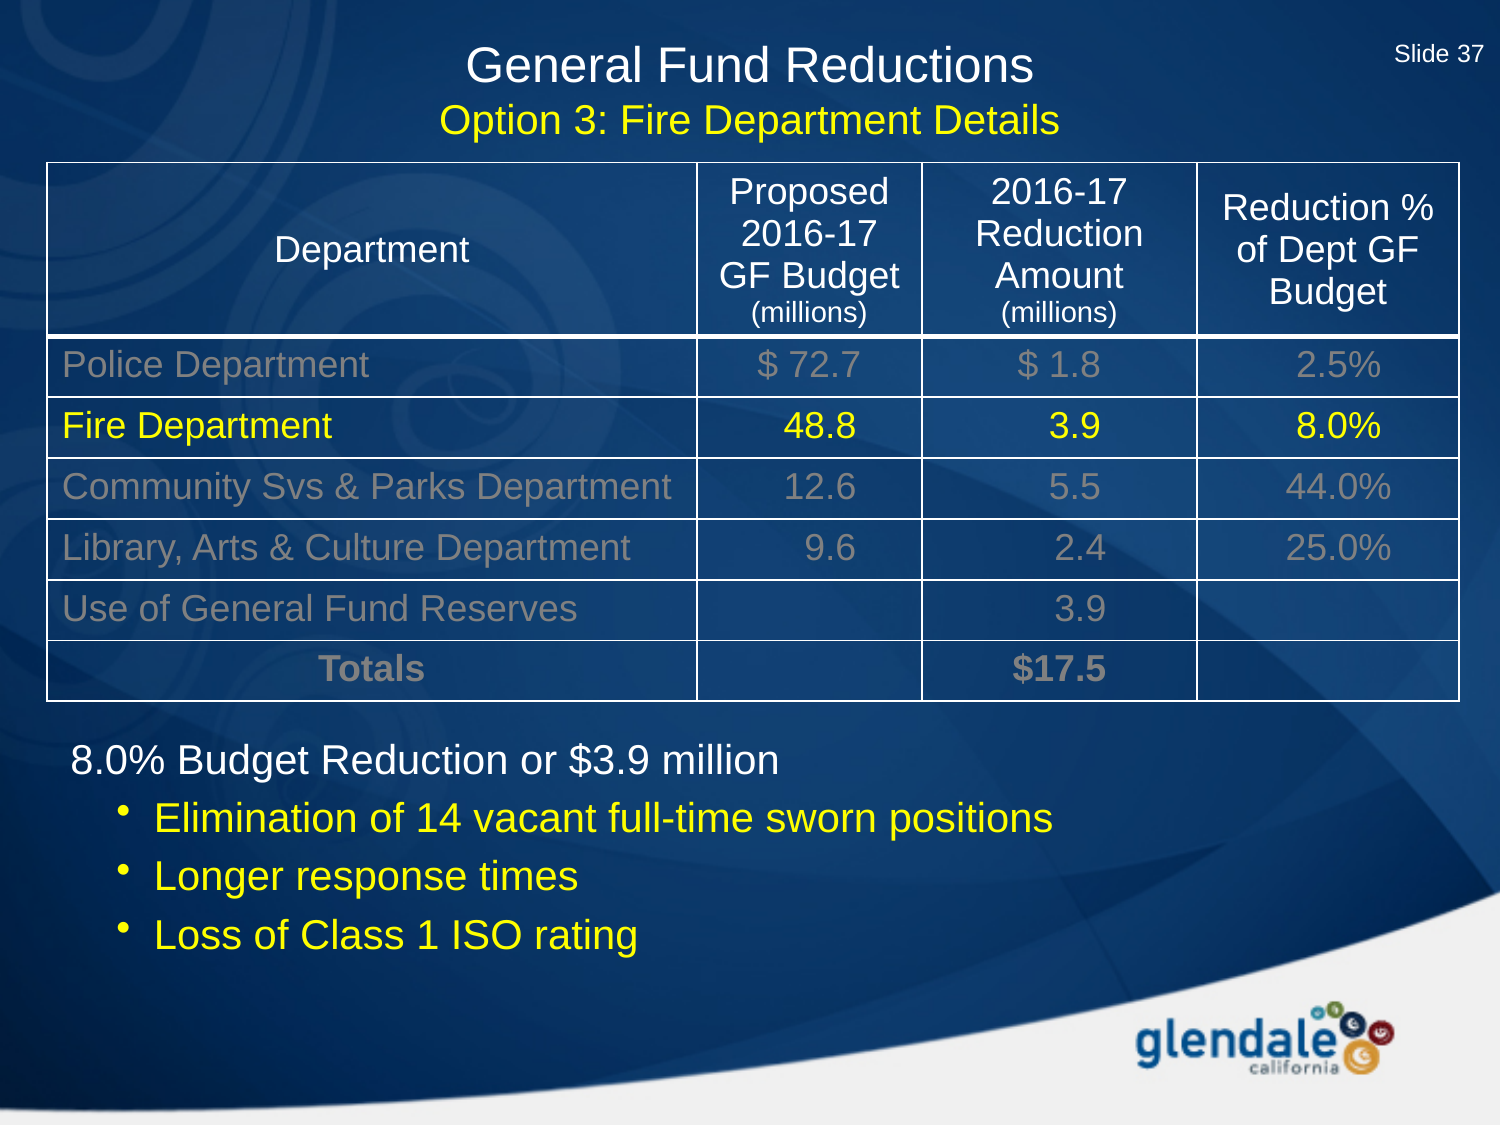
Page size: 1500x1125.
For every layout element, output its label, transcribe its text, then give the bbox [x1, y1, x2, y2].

text_box 8.0% Budget Reduction or $3.9 million Elimination of 14 vacant full-time sworn positions Longer response times Loss of Class 1 ISO rating [45, 725, 1458, 1063]
table_cell 8.0% [1198, 398, 1458, 457]
title General Fund Reductions Option 3: Fire Department Details [50, 24, 1450, 150]
table_cell 44.0% [1198, 459, 1458, 518]
table_cell $17.5 [923, 641, 1196, 700]
table_cell [1198, 581, 1458, 640]
table_cell 3.9 [923, 398, 1196, 457]
table_cell Use of General Fund Reserves [48, 581, 696, 640]
slide_number Slide 37 [1149, 0, 1500, 75]
table_cell Library, Arts & Culture Department [48, 520, 696, 579]
table_cell Fire Department [48, 398, 696, 457]
table_header Proposed 2016-17 GF Budget (millions) [698, 163, 921, 334]
table_cell $ 1.8 [923, 339, 1196, 396]
table_cell [698, 581, 921, 640]
table_cell Police Department [48, 339, 696, 396]
table_cell Community Svs & Parks Department [48, 459, 696, 518]
table_cell 2.5% [1198, 339, 1458, 396]
table_cell 2.4 [923, 520, 1196, 579]
table_cell 3.9 [923, 581, 1196, 640]
picture [0, 0, 1500, 1125]
table_cell 9.6 [698, 520, 921, 579]
table_header Reduction % of Dept GF Budget [1198, 163, 1458, 334]
table_header Department [48, 163, 696, 334]
table_cell [698, 641, 921, 700]
table_cell 5.5 [923, 459, 1196, 518]
table_cell 12.6 [698, 459, 921, 518]
table_cell $ 72.7 [698, 339, 921, 396]
table_cell Totals [48, 641, 696, 700]
table_cell [1198, 641, 1458, 700]
table_cell 25.0% [1198, 520, 1458, 579]
table_header 2016-17 Reduction Amount (millions) [923, 163, 1196, 334]
table_cell 48.8 [698, 398, 921, 457]
